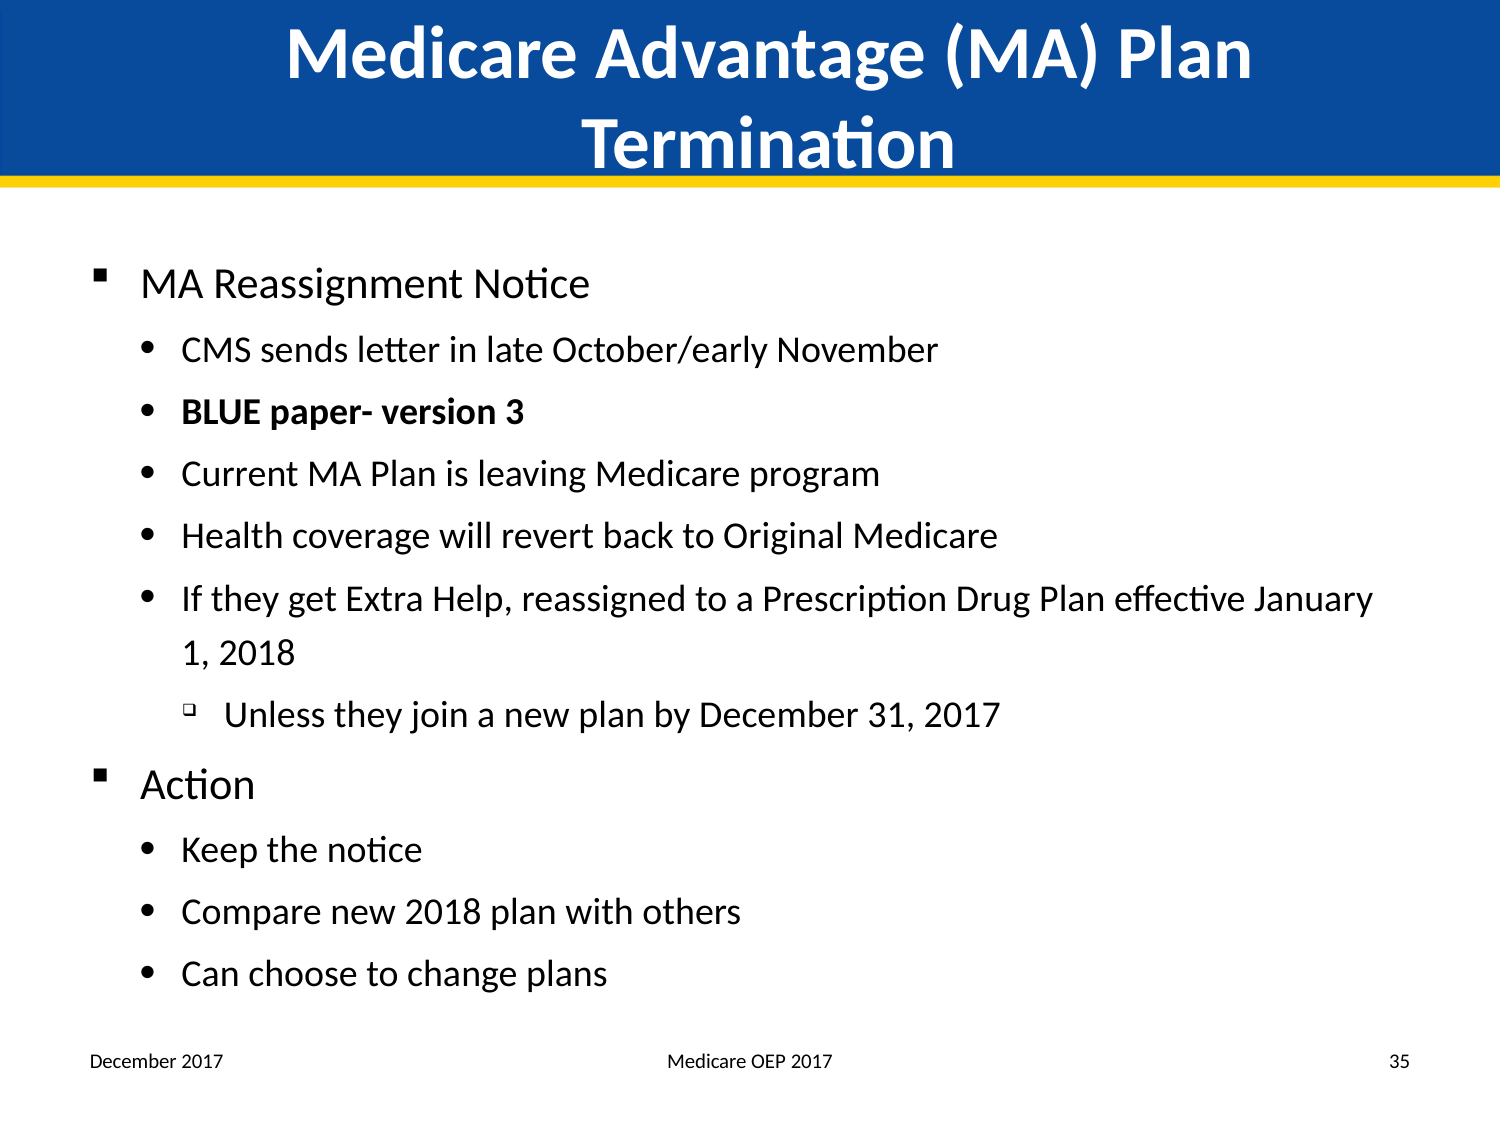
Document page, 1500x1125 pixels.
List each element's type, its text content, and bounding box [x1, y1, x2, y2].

title Medicare Advantage (MA) Plan Termination [94, 5, 1445, 182]
picture [0, 0, 1500, 188]
footer Medicare OEP 2017 [425, 1040, 1074, 1100]
slide_number 35 [1074, 1040, 1425, 1100]
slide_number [75, 1040, 425, 1100]
list MA Reassignment Notice CMS sends letter in late October/early November BLUE paper- version 3 Current MA Plan is leaving Medicare program Health coverage will revert back to Original Medicare If they get Extra Help, reassigned to a Prescription Drug Plan effective January 1, 2018 Unless they join a new plan by December 31, 2017 Action Keep the notice Compare new 2018 plan with others Can choose to change plans [75, 236, 1425, 1013]
